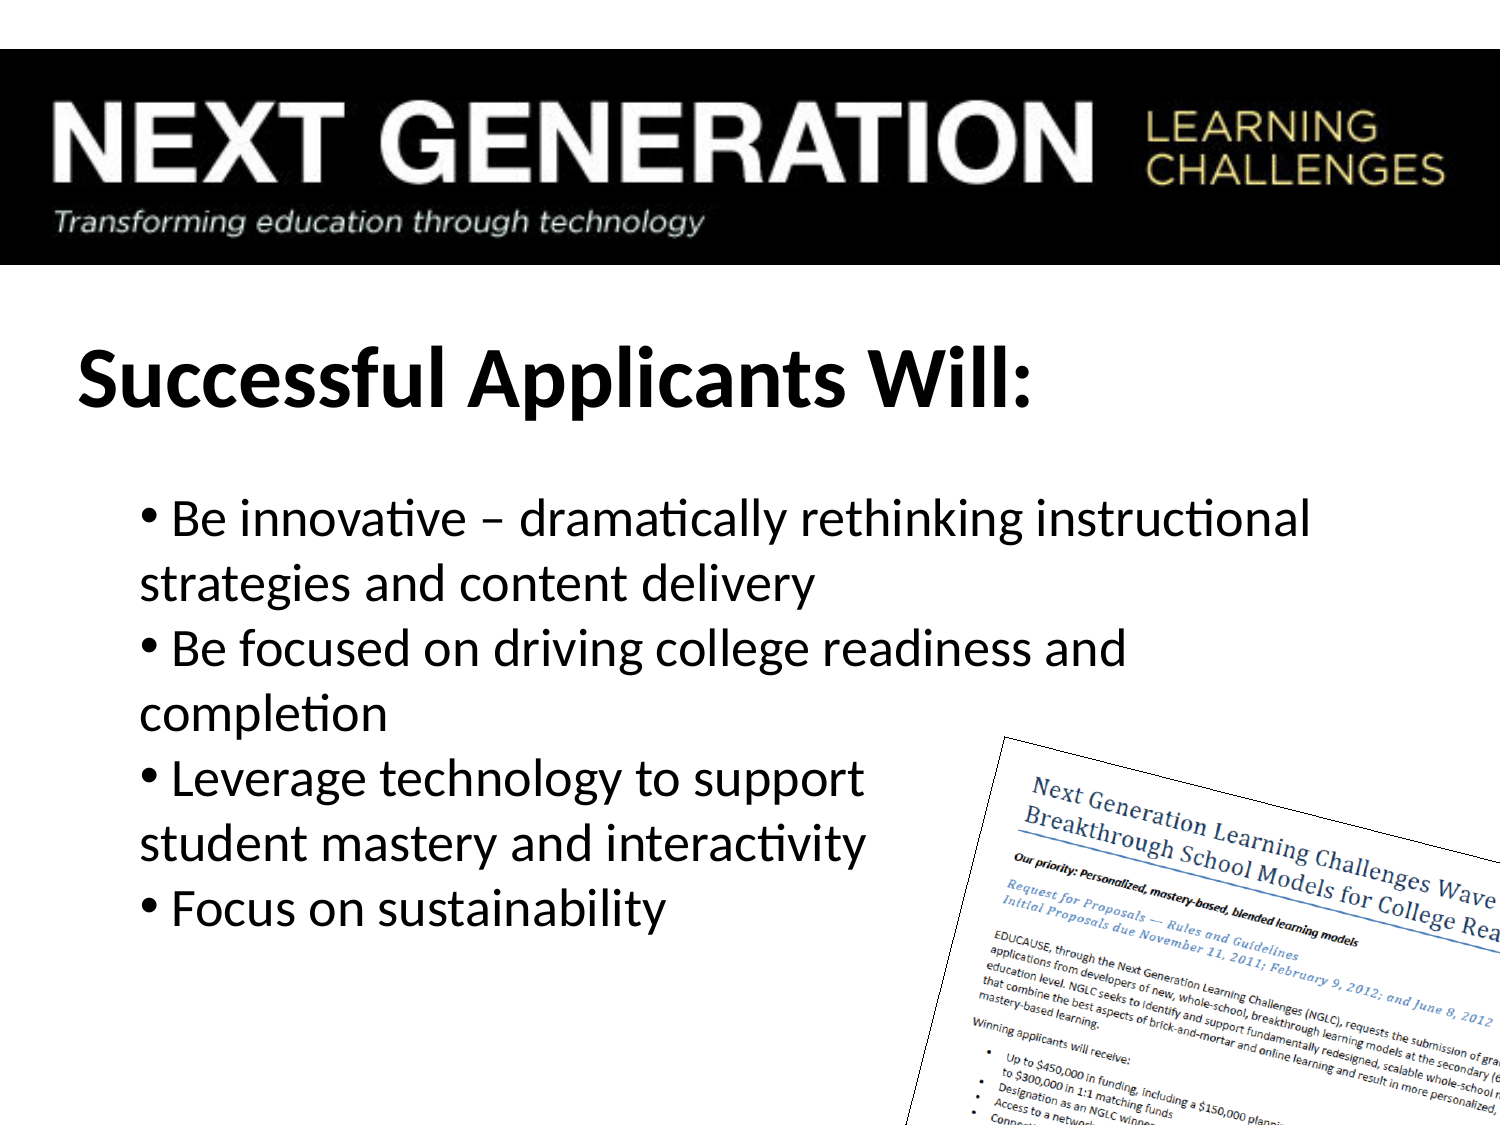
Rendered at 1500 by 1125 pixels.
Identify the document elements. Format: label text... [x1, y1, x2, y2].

picture [0, 49, 1500, 265]
text_box Be innovative – dramatically rethinking instructional strategies and content delivery Be focused on driving college readiness and completion Leverage technology to support student mastery and interactivity Focus on sustainability [125, 474, 1363, 1010]
picture [907, 738, 1500, 1125]
text_box Successful Applicants Will: [62, 312, 1338, 433]
